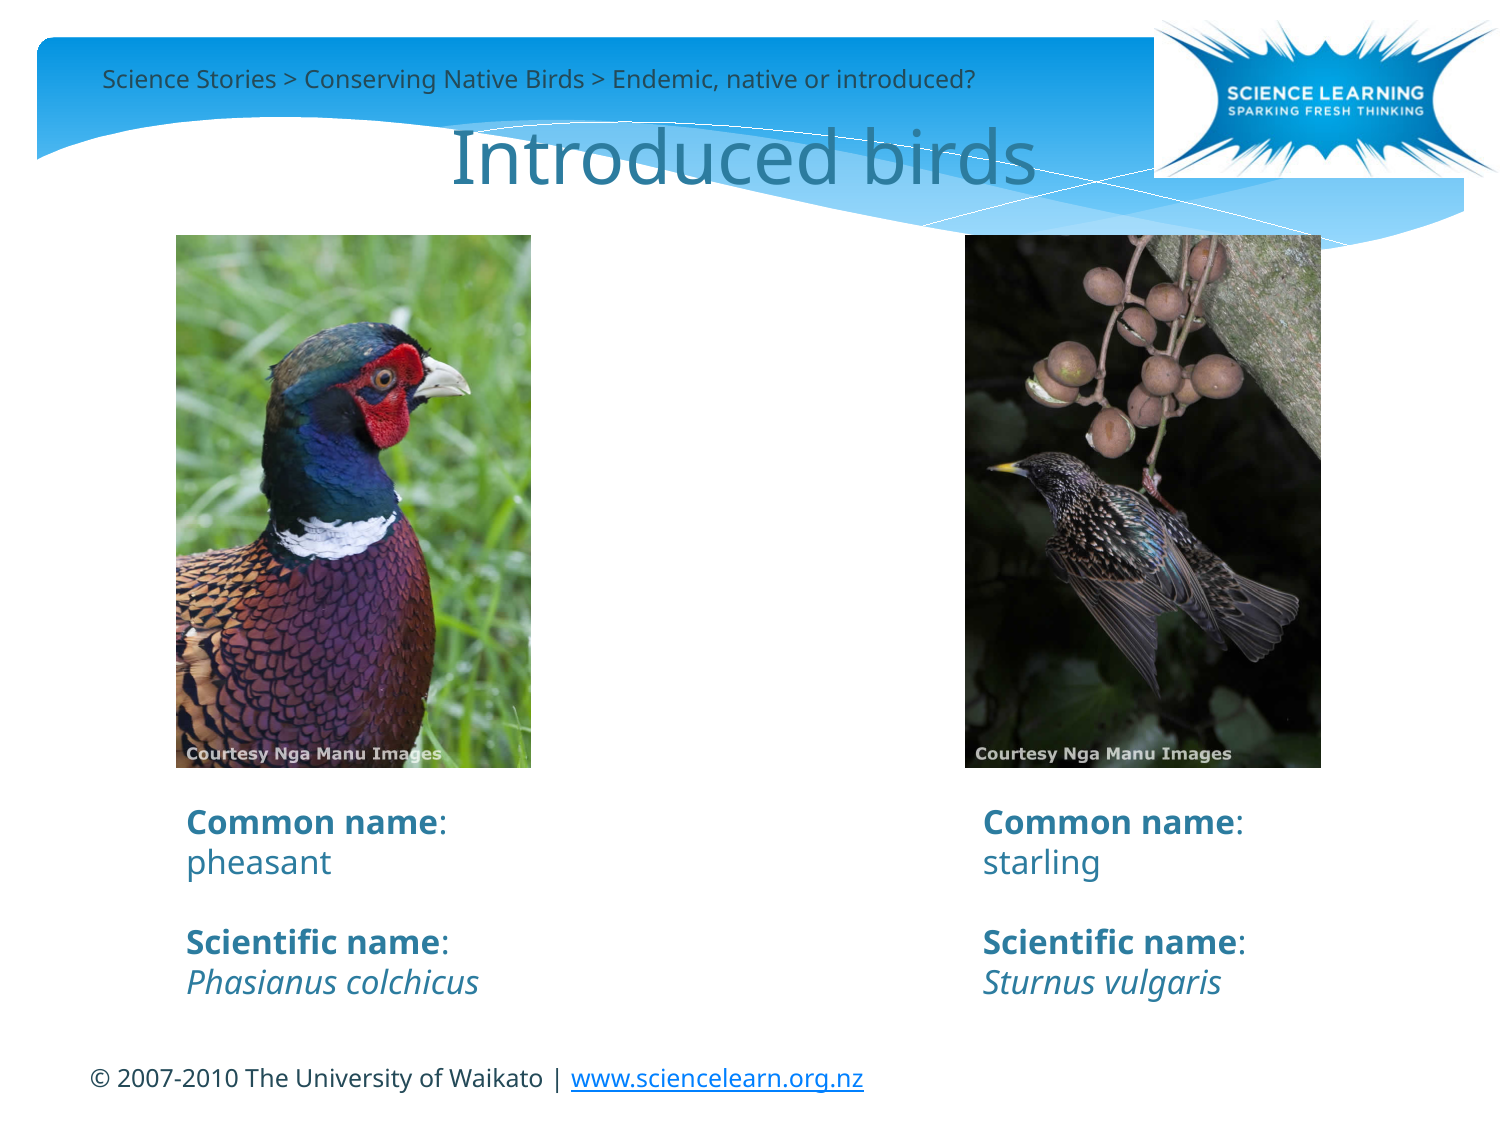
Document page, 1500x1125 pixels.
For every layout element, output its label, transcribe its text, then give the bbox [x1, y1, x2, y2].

text_box © 2007-2010 The University of Waikato | www.sciencelearn.org.nz [74, 1049, 1057, 1110]
picture [175, 235, 531, 768]
picture [965, 235, 1321, 768]
text_box Common name: pheasant Scientific name: Phasianus colchicus [171, 793, 658, 1009]
text_box Common name: starling Scientific name: Sturnus vulgaris [968, 793, 1455, 1009]
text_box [87, 19, 1500, 178]
text_box Introduced birds [315, 188, 1175, 208]
